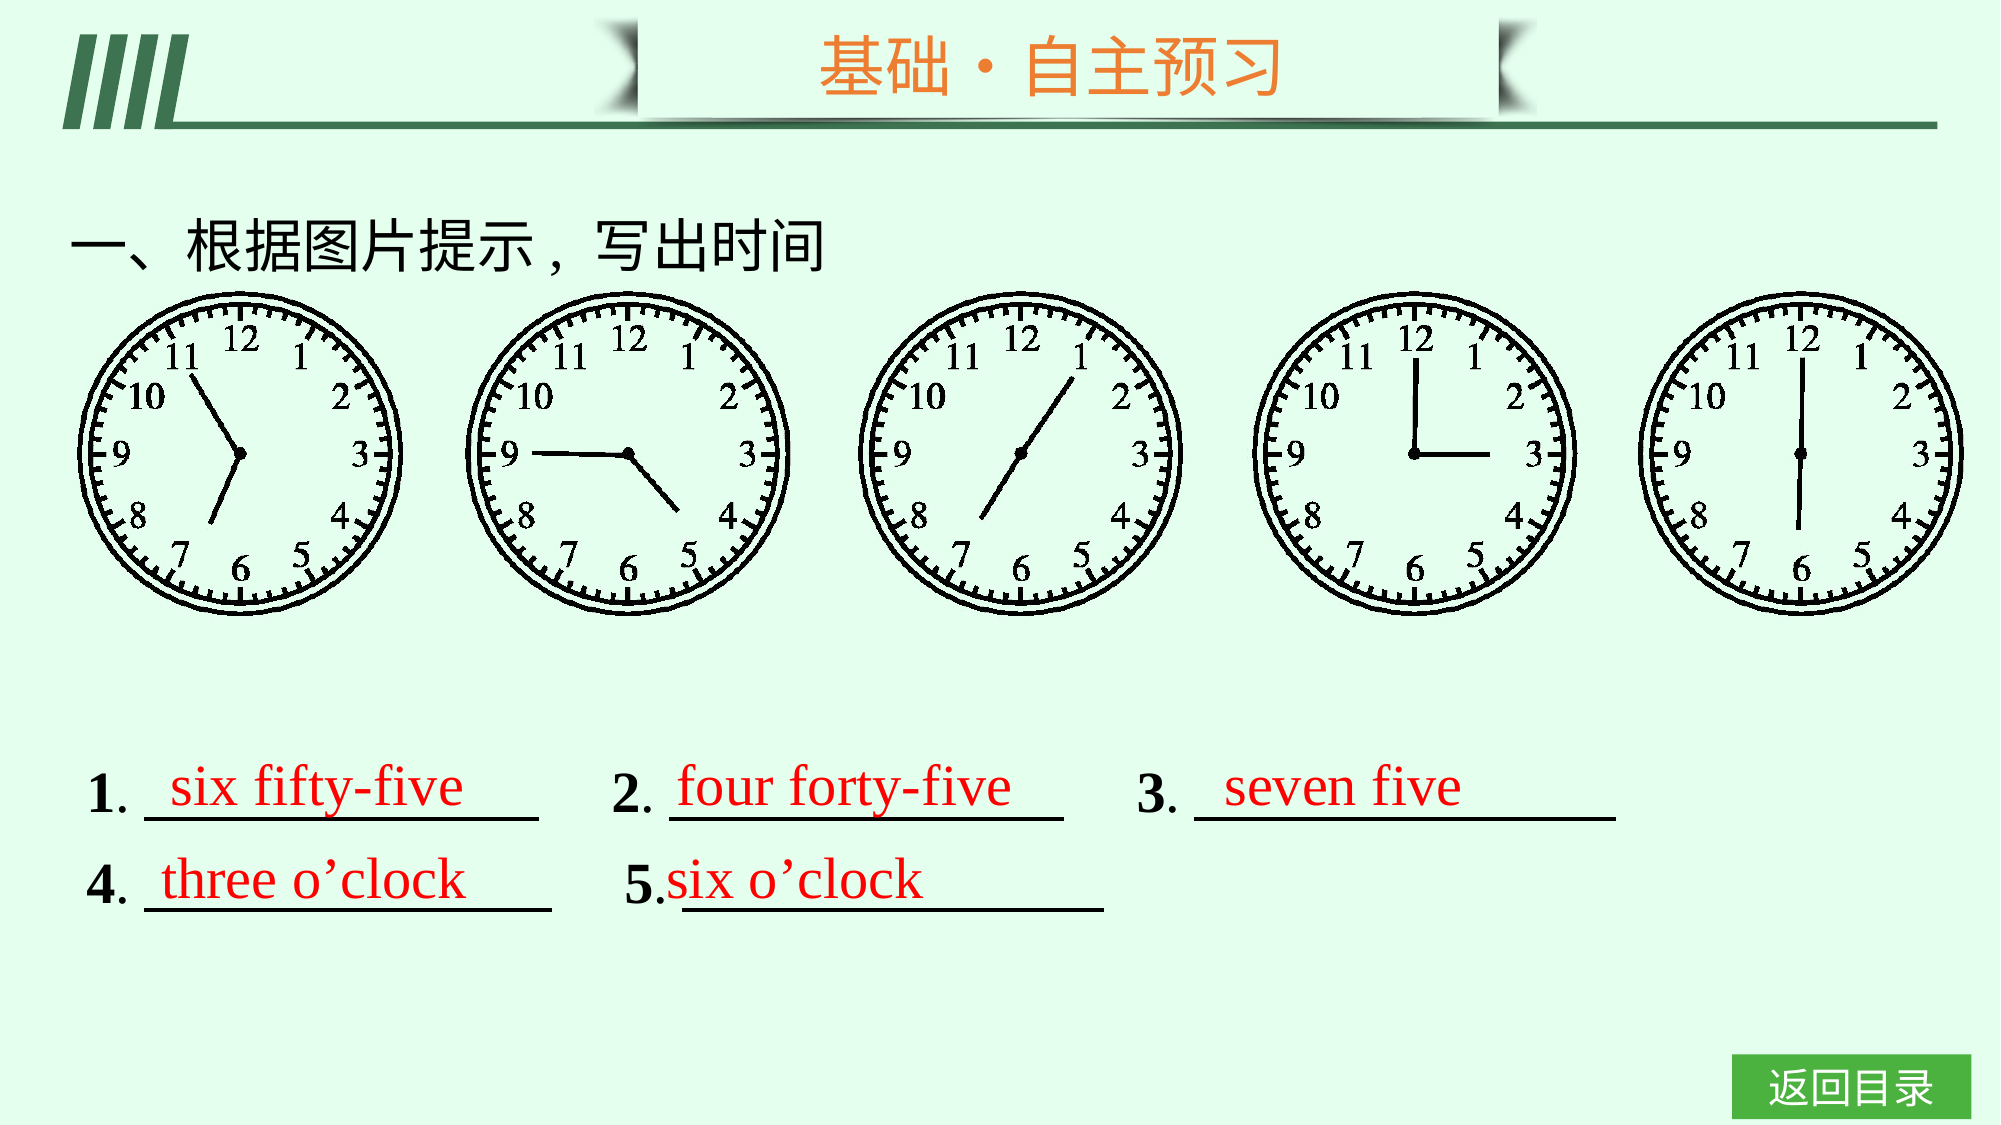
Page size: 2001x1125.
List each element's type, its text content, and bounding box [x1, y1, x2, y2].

text_box 一、根据图片提示, 写出时间 [54, 180, 855, 286]
text_box six o’clock [651, 818, 940, 918]
picture [1637, 287, 1970, 619]
picture [856, 287, 1188, 619]
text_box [62, 34, 1938, 130]
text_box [594, 16, 1537, 127]
picture [465, 287, 797, 619]
picture [1247, 287, 1579, 619]
text_box six fifty-five [155, 725, 480, 818]
text_box seven five [1209, 725, 1478, 825]
text_box four forty-five [661, 725, 1028, 825]
picture [74, 287, 407, 619]
text_box three o’clock [146, 818, 482, 918]
text_box 1. 2. 3. 4. 5. [71, 725, 1689, 923]
